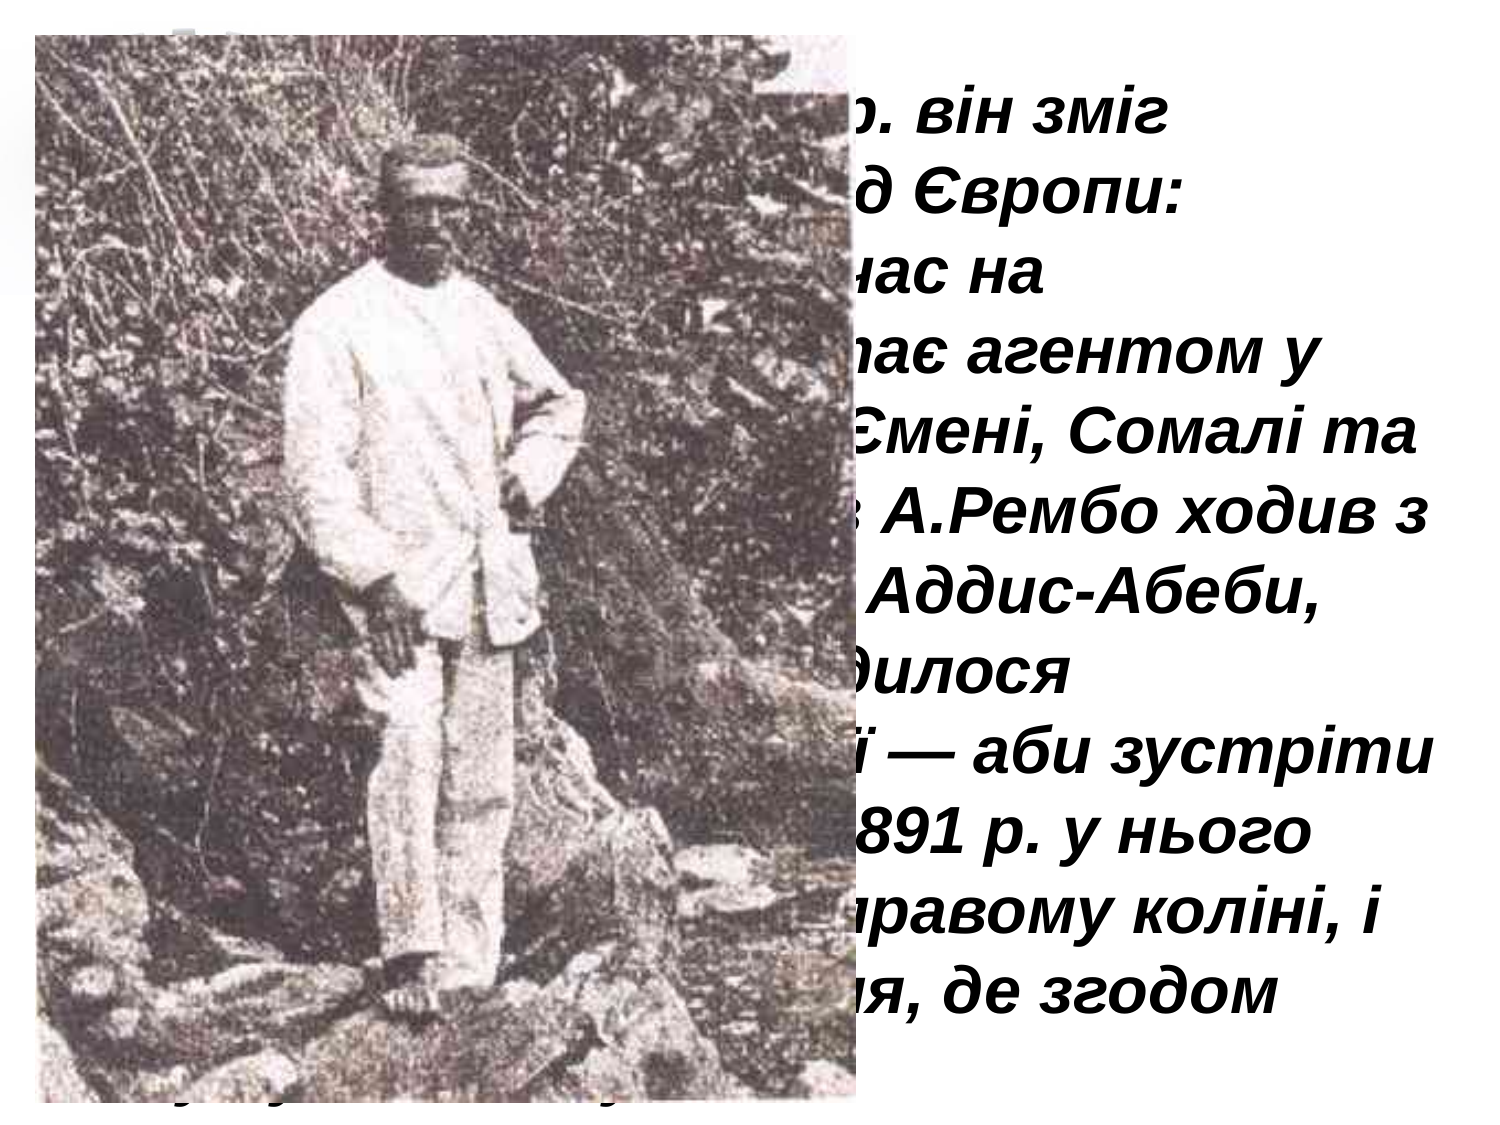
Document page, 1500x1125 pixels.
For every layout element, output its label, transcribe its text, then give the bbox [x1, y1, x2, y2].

picture [0, 0, 856, 1103]
text_box І тільки 1880 р. він зміг відірватися від Європи: попрацювавши деякий час на будівництві на Кіпрі, стає агентом у фірмі, що торгувала в Ємені, Сомалі та Ефіопії. Двадцять разів А.Рембо ходив з караванами до сучасної Аддис-Абеби, але все ж таки йому судилося повернутися до Франції — аби зустріти свою смерть. Навесні 1891 р. у нього утворилася пухлина у правому коліні, і його вивезли до Марселя, де згодом ампутували ногу. [35, 59, 1454, 1114]
